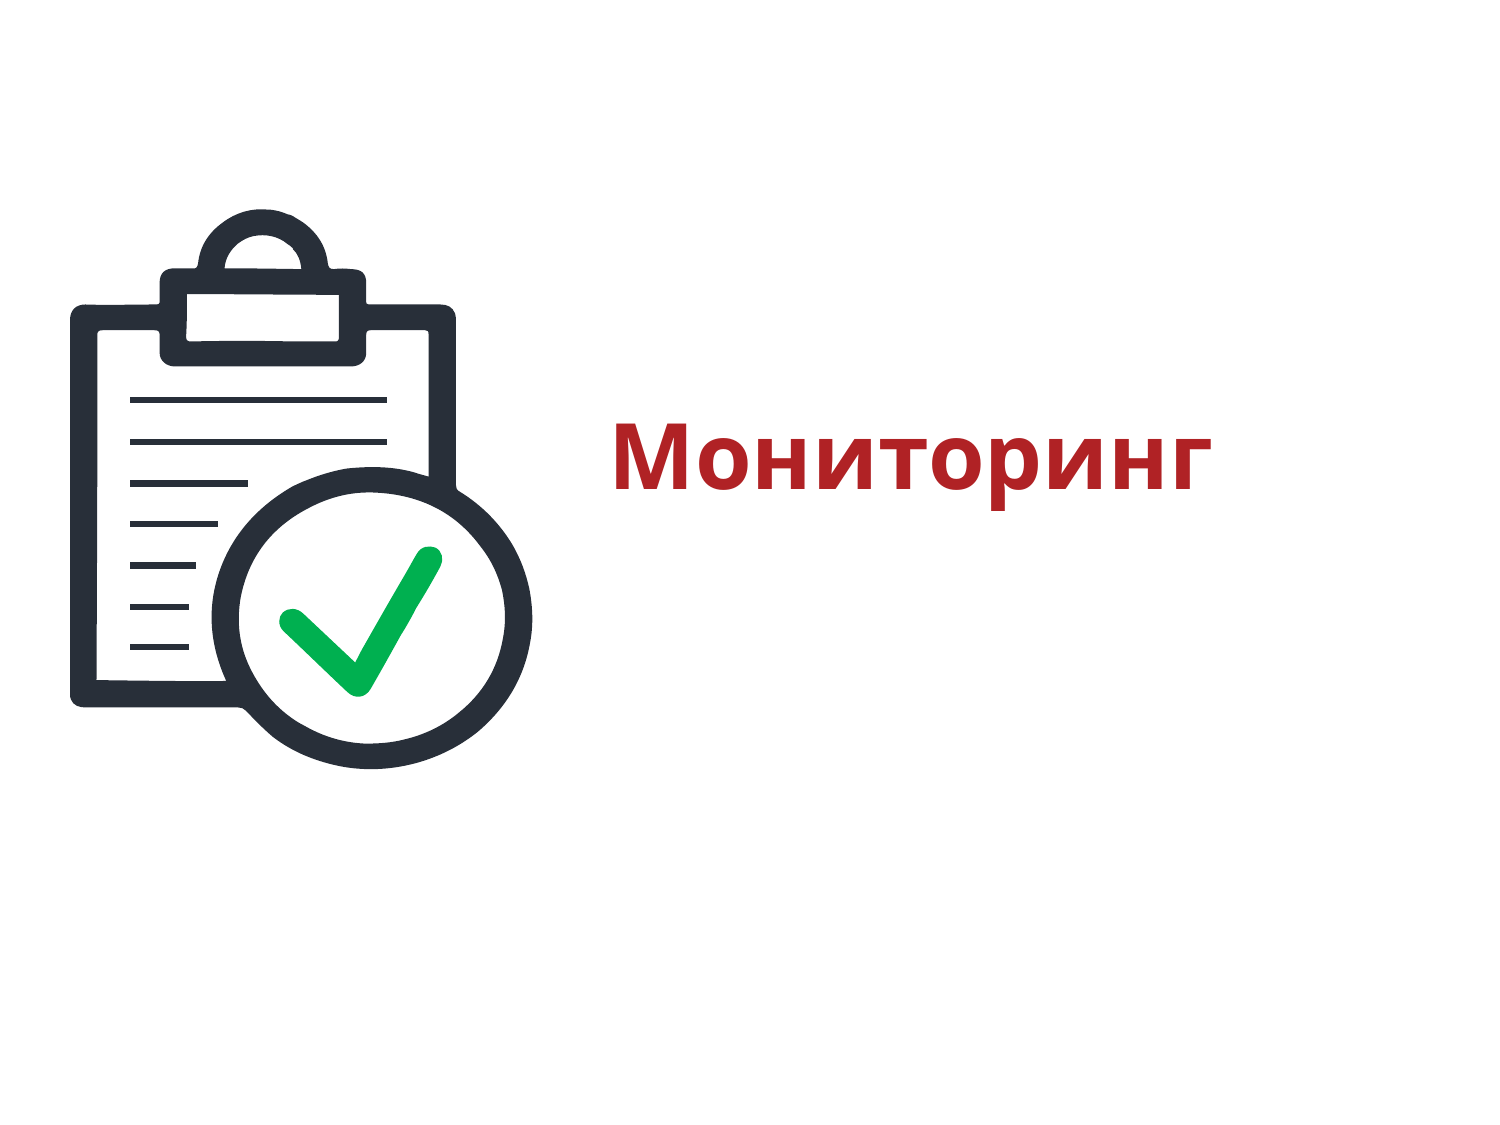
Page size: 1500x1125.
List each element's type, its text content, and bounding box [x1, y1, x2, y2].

title Мониторинг [382, 175, 1441, 744]
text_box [70, 207, 534, 771]
